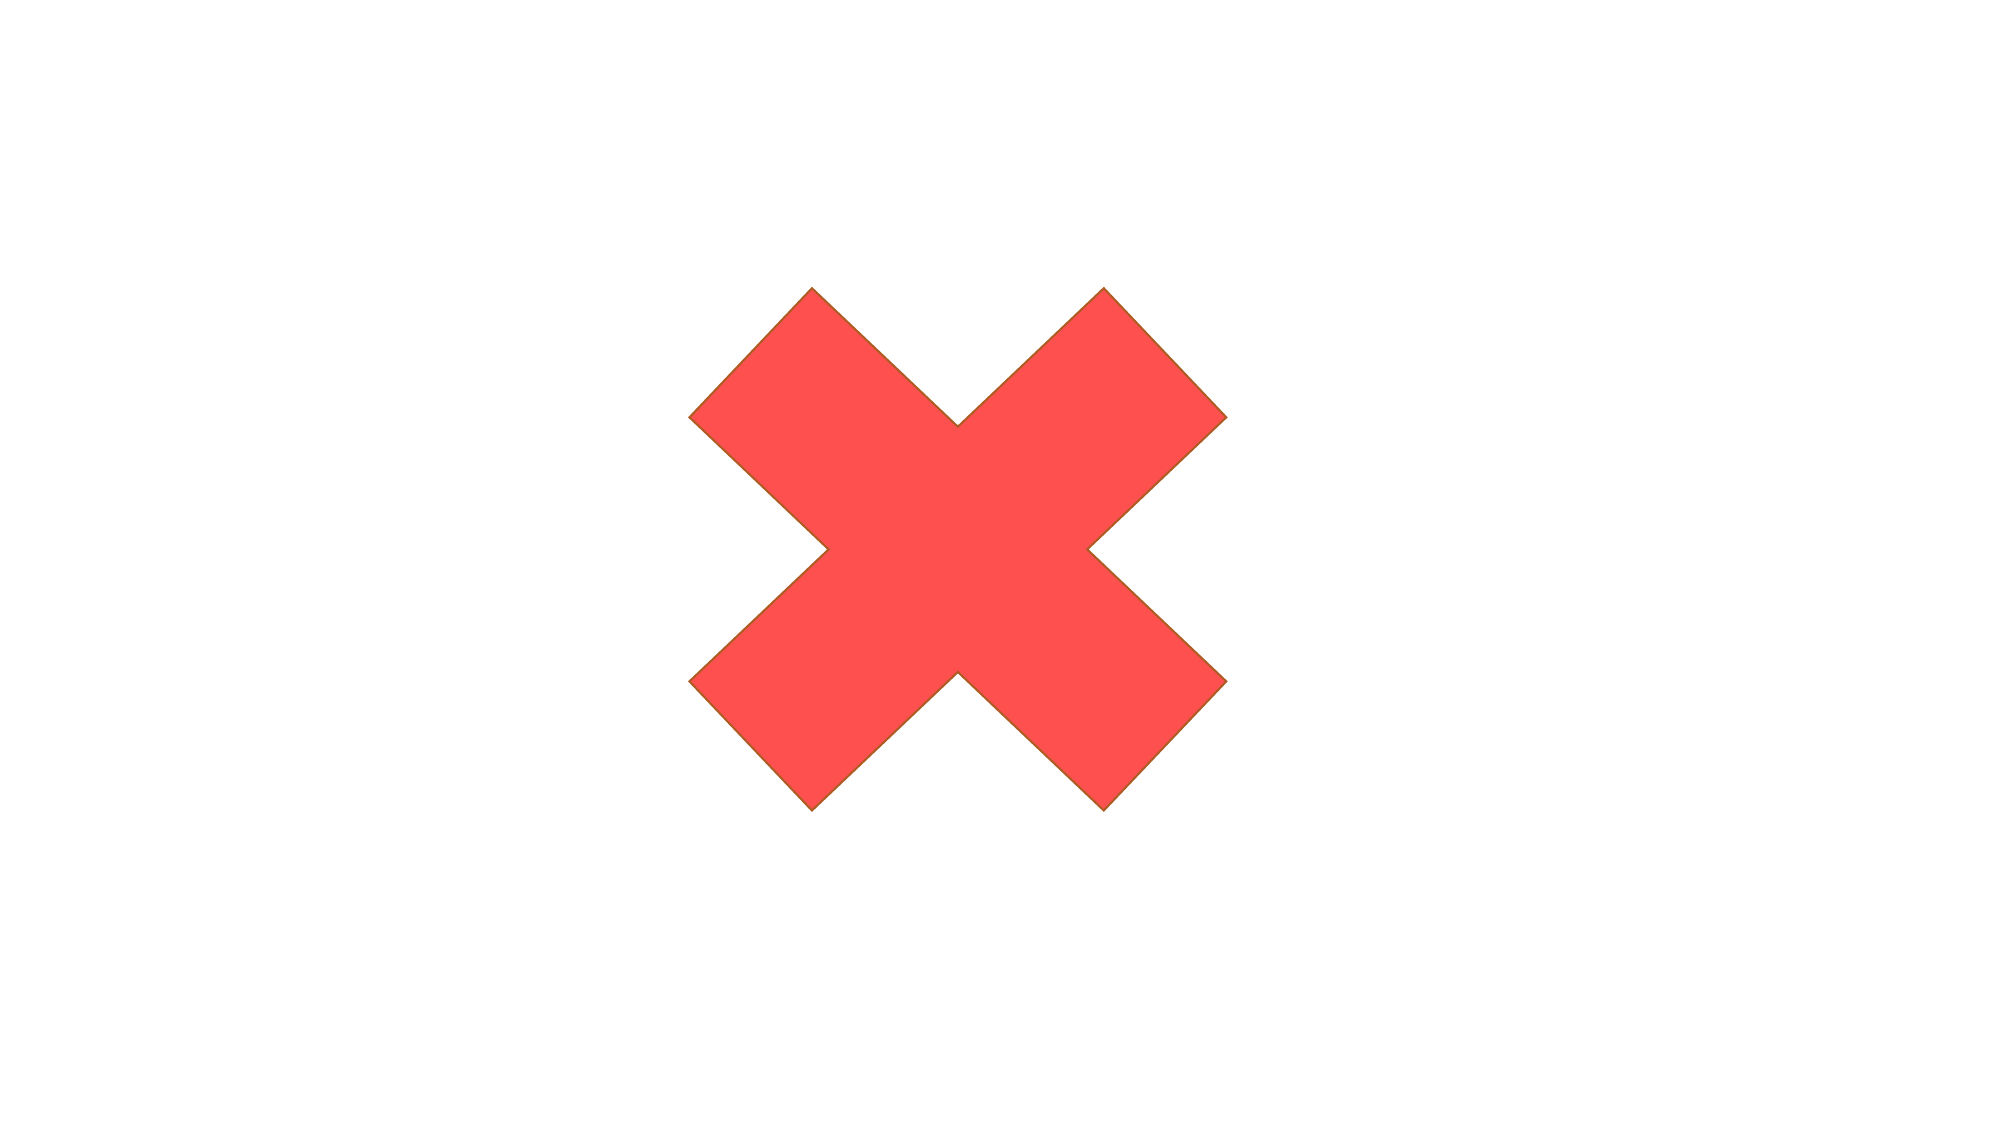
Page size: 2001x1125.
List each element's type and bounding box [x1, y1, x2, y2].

text_box [688, 286, 1228, 812]
